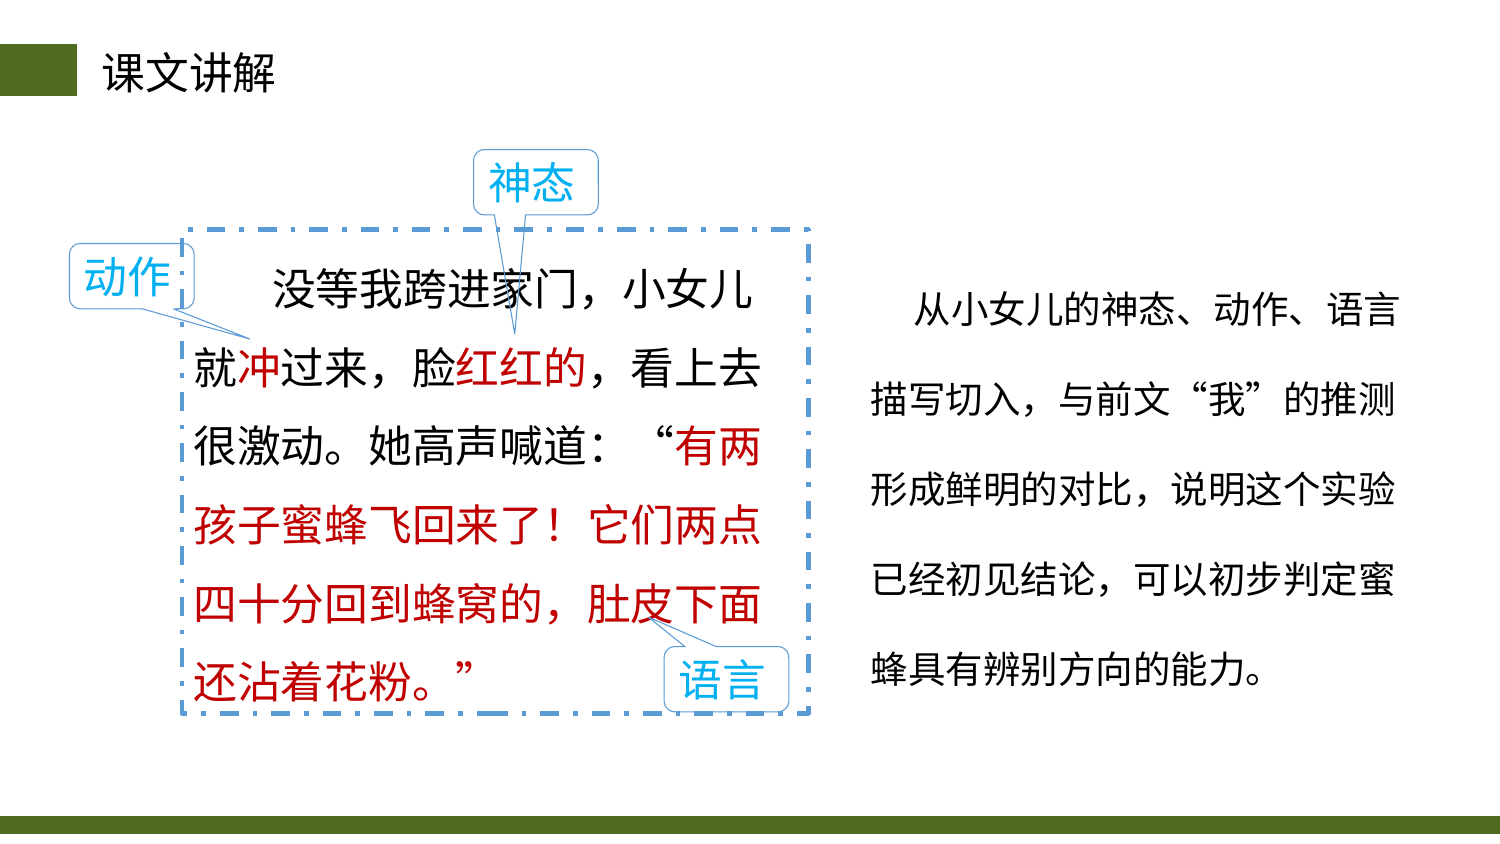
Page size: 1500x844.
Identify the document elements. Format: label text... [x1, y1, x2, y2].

text_box 语言 [647, 616, 790, 713]
text_box 从小女儿的神态、动作、语言描写切入，与前文“我”的推测形成鲜明的对比，说明这个实验已经初见结论，可以初步判定蜜蜂具有辨别方向的能力。 [859, 235, 1431, 697]
text_box 神态 [473, 149, 599, 335]
text_box 课文讲解 [90, 40, 368, 104]
text_box 没等我跨进家门，小女儿就冲过来，脸红红的，看上去很激动。她高声喊道：“有两孩子蜜蜂飞回来了！它们两点四十分回到蜂窝的，肚皮下面还沾着花粉。” [182, 229, 809, 714]
text_box 动作 [68, 242, 251, 340]
